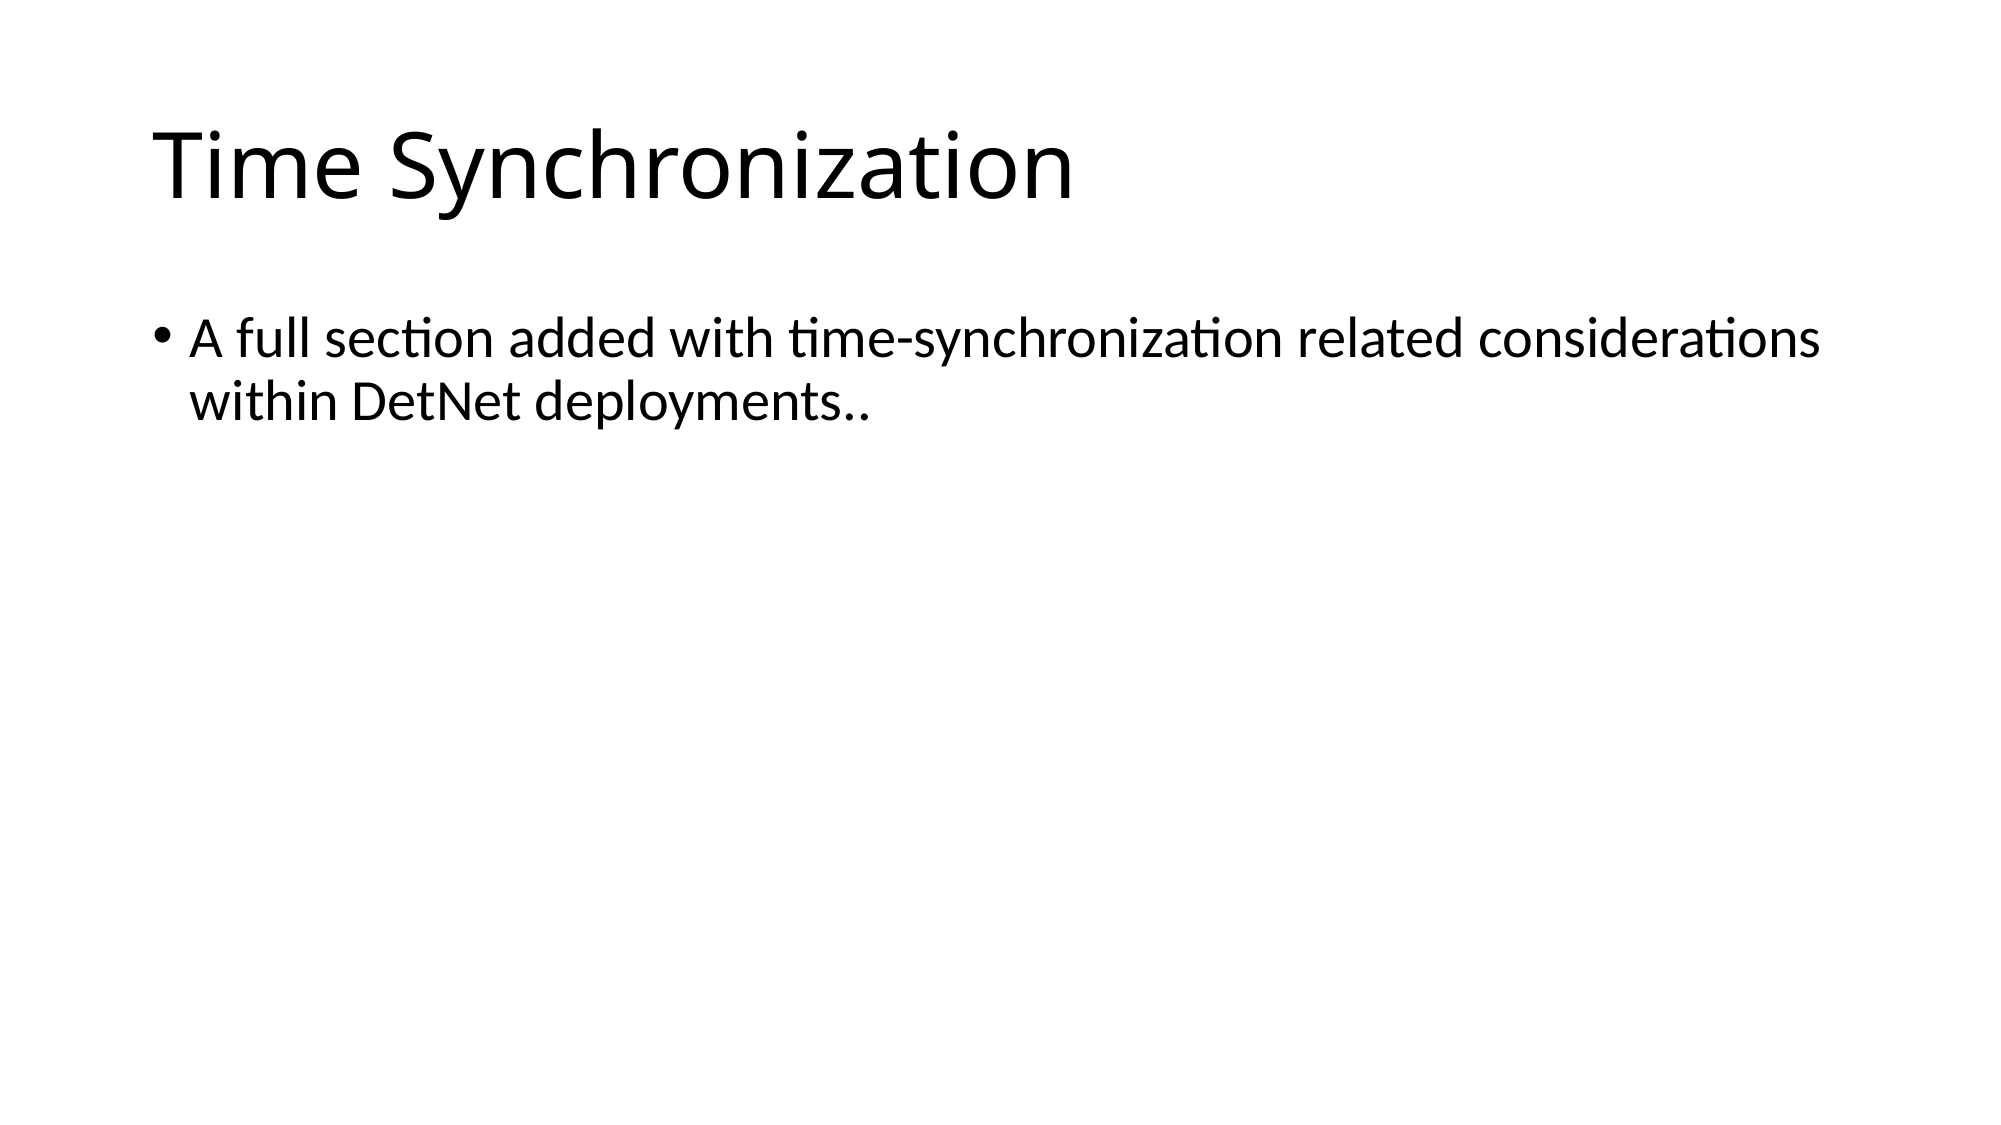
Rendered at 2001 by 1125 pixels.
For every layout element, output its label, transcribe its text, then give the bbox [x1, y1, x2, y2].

title Time Synchronization [137, 59, 1863, 278]
list A full section added with time-synchronization related considerations within DetNet deployments.. [137, 299, 1863, 1014]
